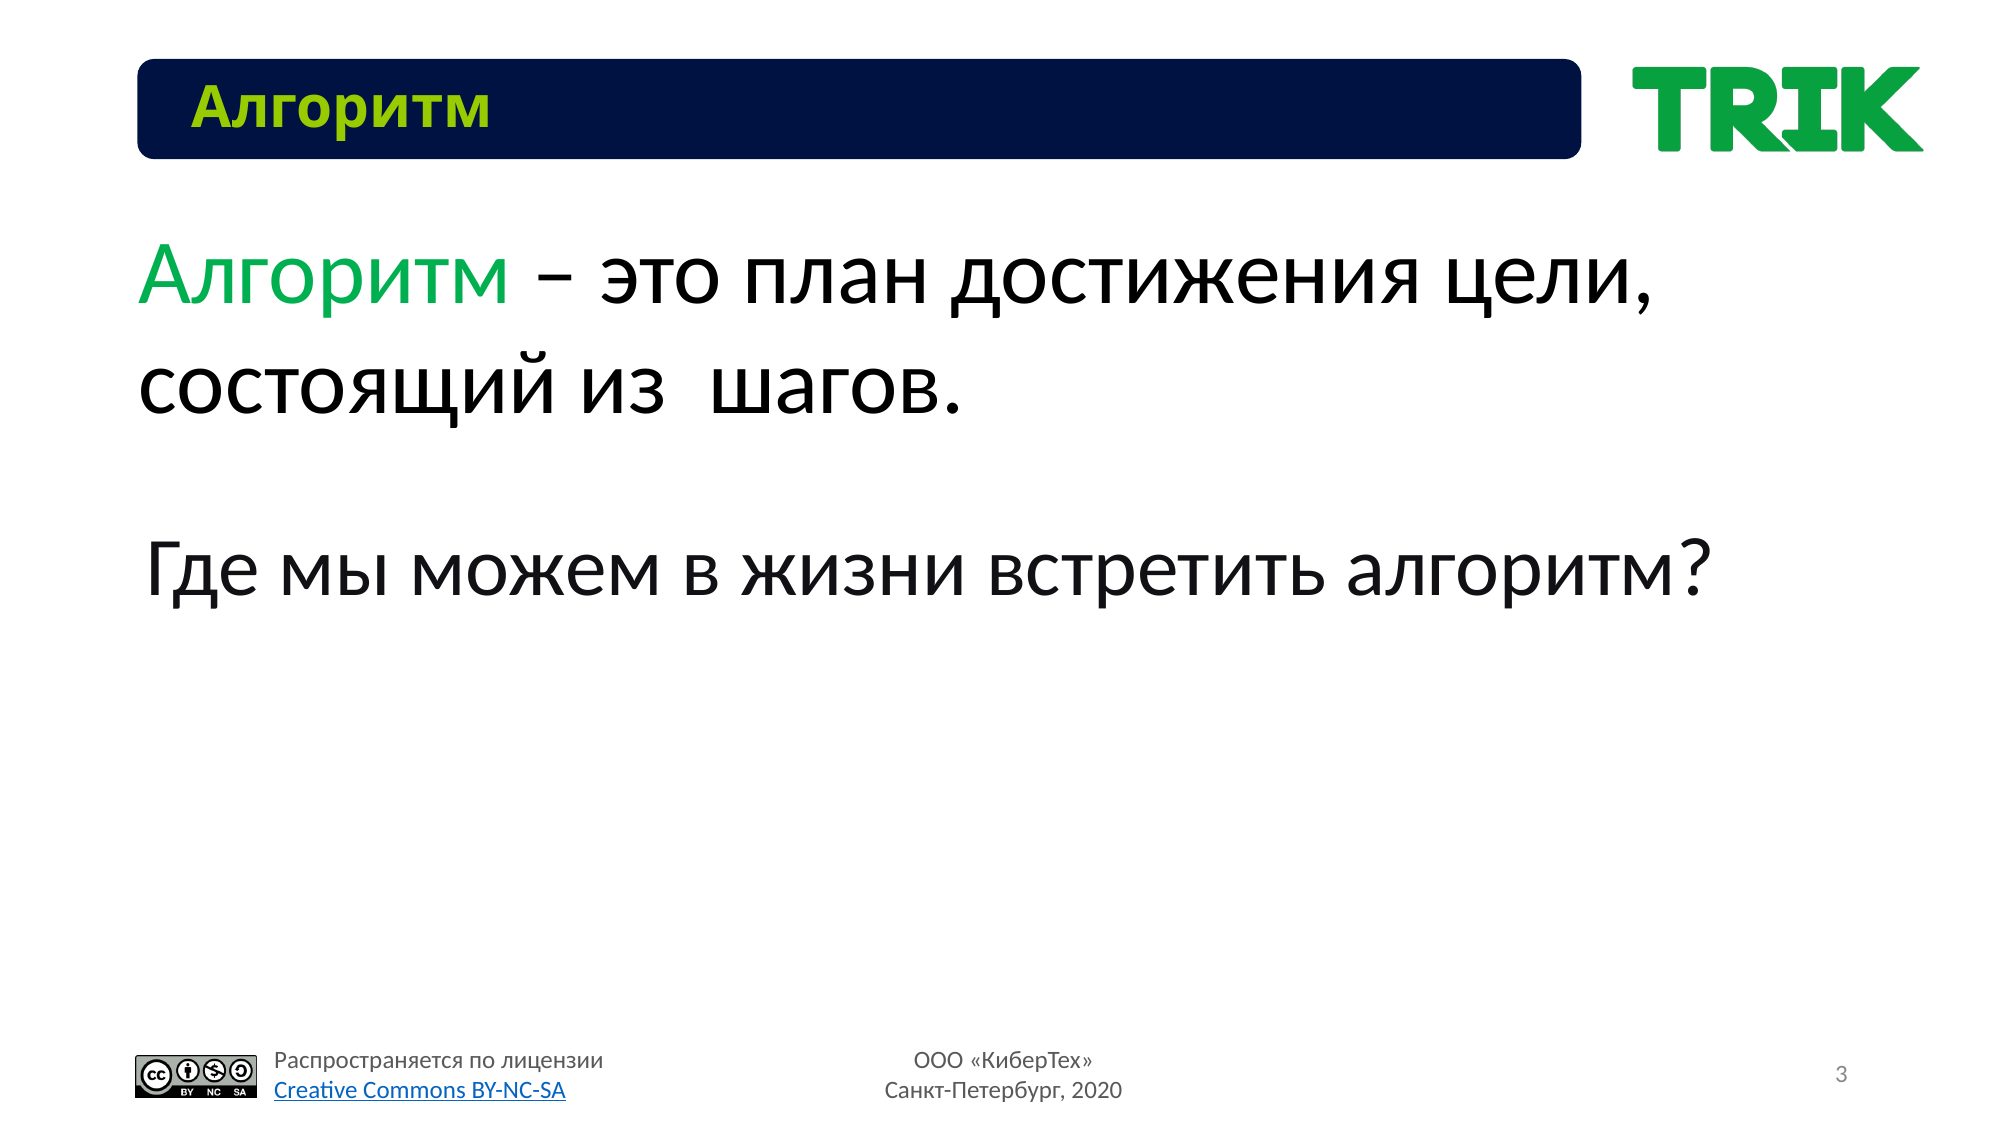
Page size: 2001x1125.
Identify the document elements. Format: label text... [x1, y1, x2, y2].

picture [1631, 64, 1924, 154]
text_box Где мы можем в жизни встретить алгоритм? [131, 504, 1730, 620]
picture [135, 1055, 257, 1098]
text_box 3 [1412, 1042, 1863, 1103]
text_box Алгоритм – это план достижения цели, состоящий из шагов. [123, 204, 1877, 440]
text_box Алгоритм [177, 70, 1530, 171]
